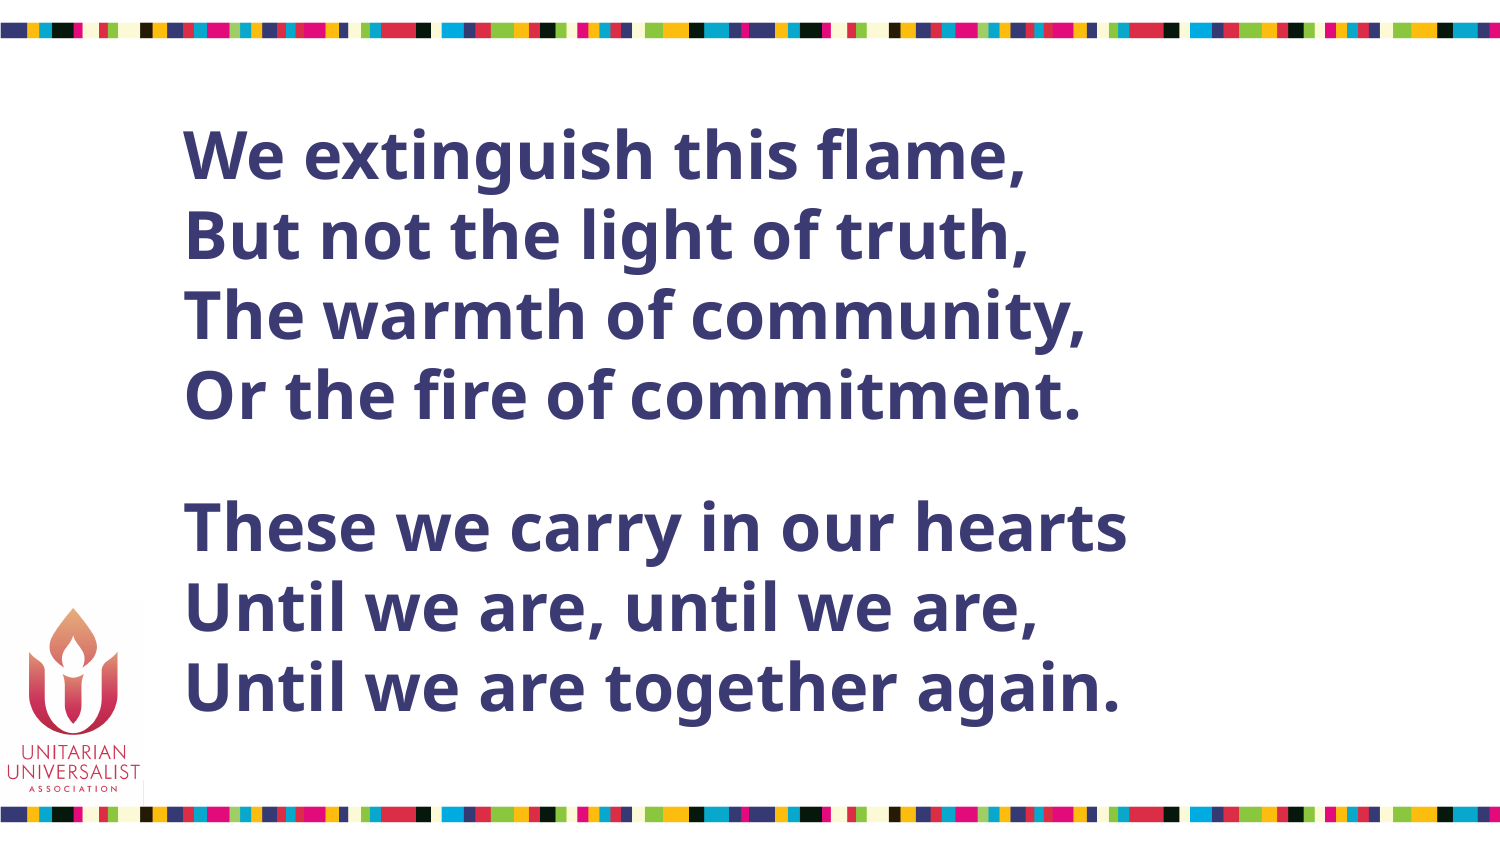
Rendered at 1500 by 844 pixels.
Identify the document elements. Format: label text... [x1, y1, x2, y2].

picture [0, 600, 1500, 824]
text_box We extinguish this flame, But not the light of truth, The warmth of community, Or the fire of commitment. These we carry in our hearts Until we are, until we are, Until we are together again. [168, 97, 1421, 740]
picture [0, 22, 1500, 40]
